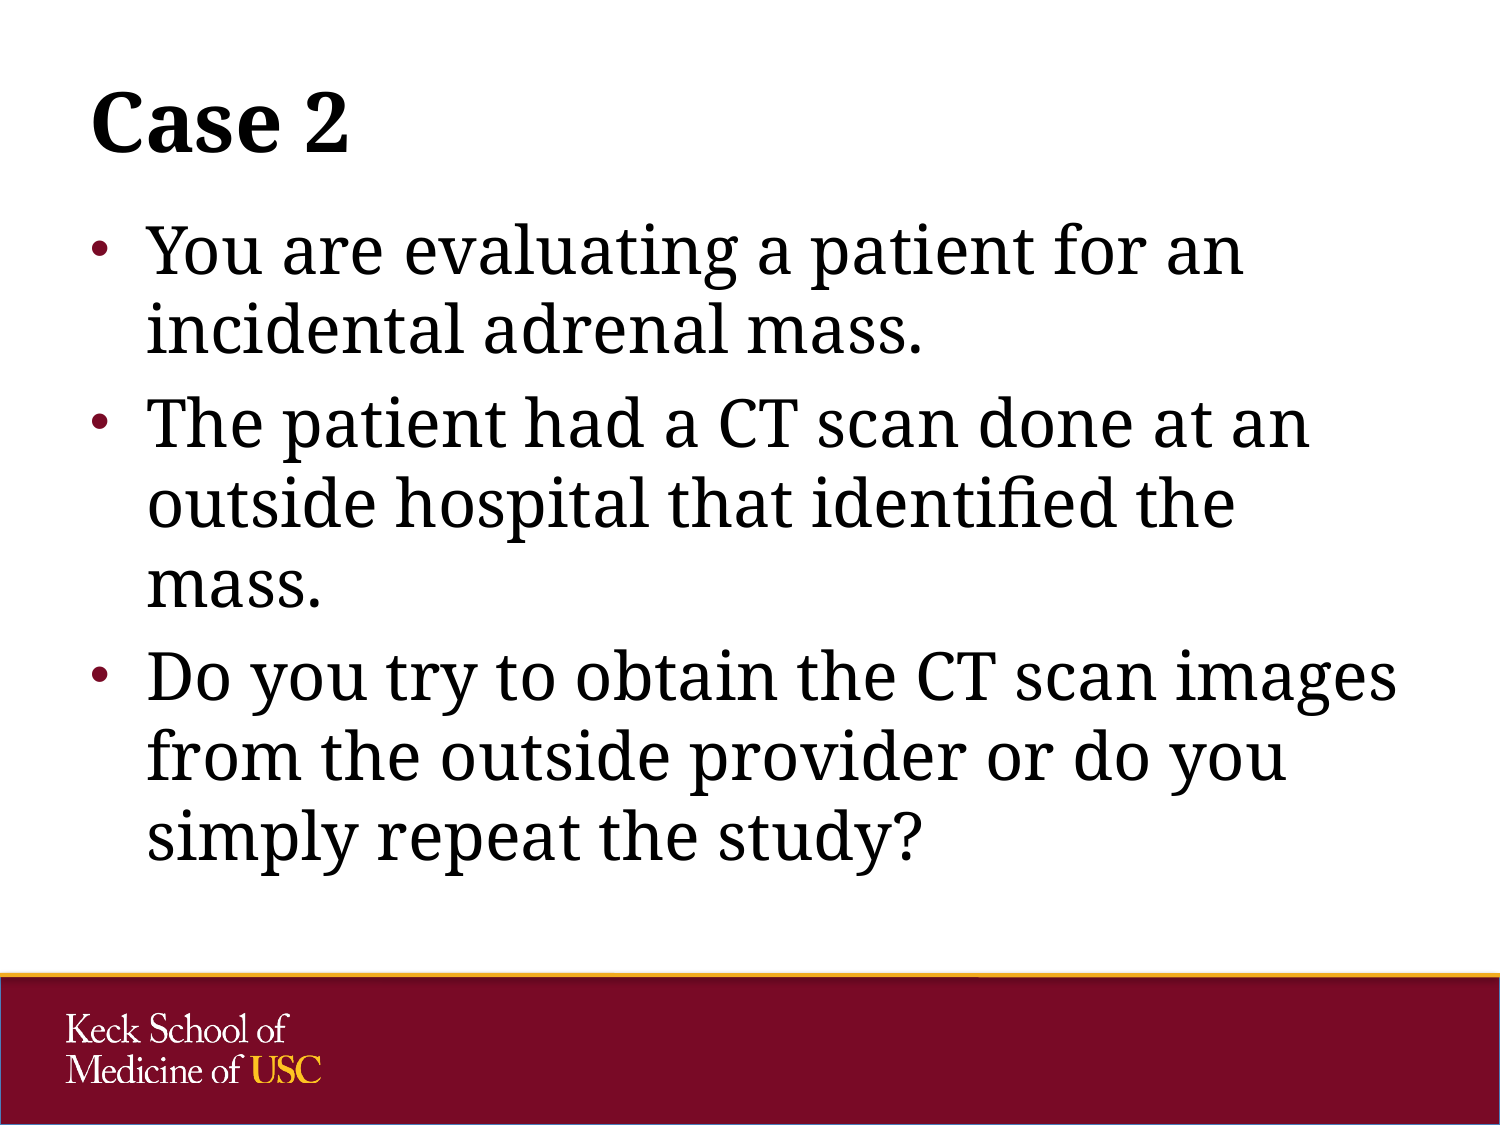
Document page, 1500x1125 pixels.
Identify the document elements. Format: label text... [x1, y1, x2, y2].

title Case 2 [75, 37, 1425, 200]
list You are evaluating a patient for an incidental adrenal mass. The patient had a CT scan done at an outside hospital that identified the mass. Do you try to obtain the CT scan images from the outside provider or do you simply repeat the study? [75, 200, 1425, 963]
